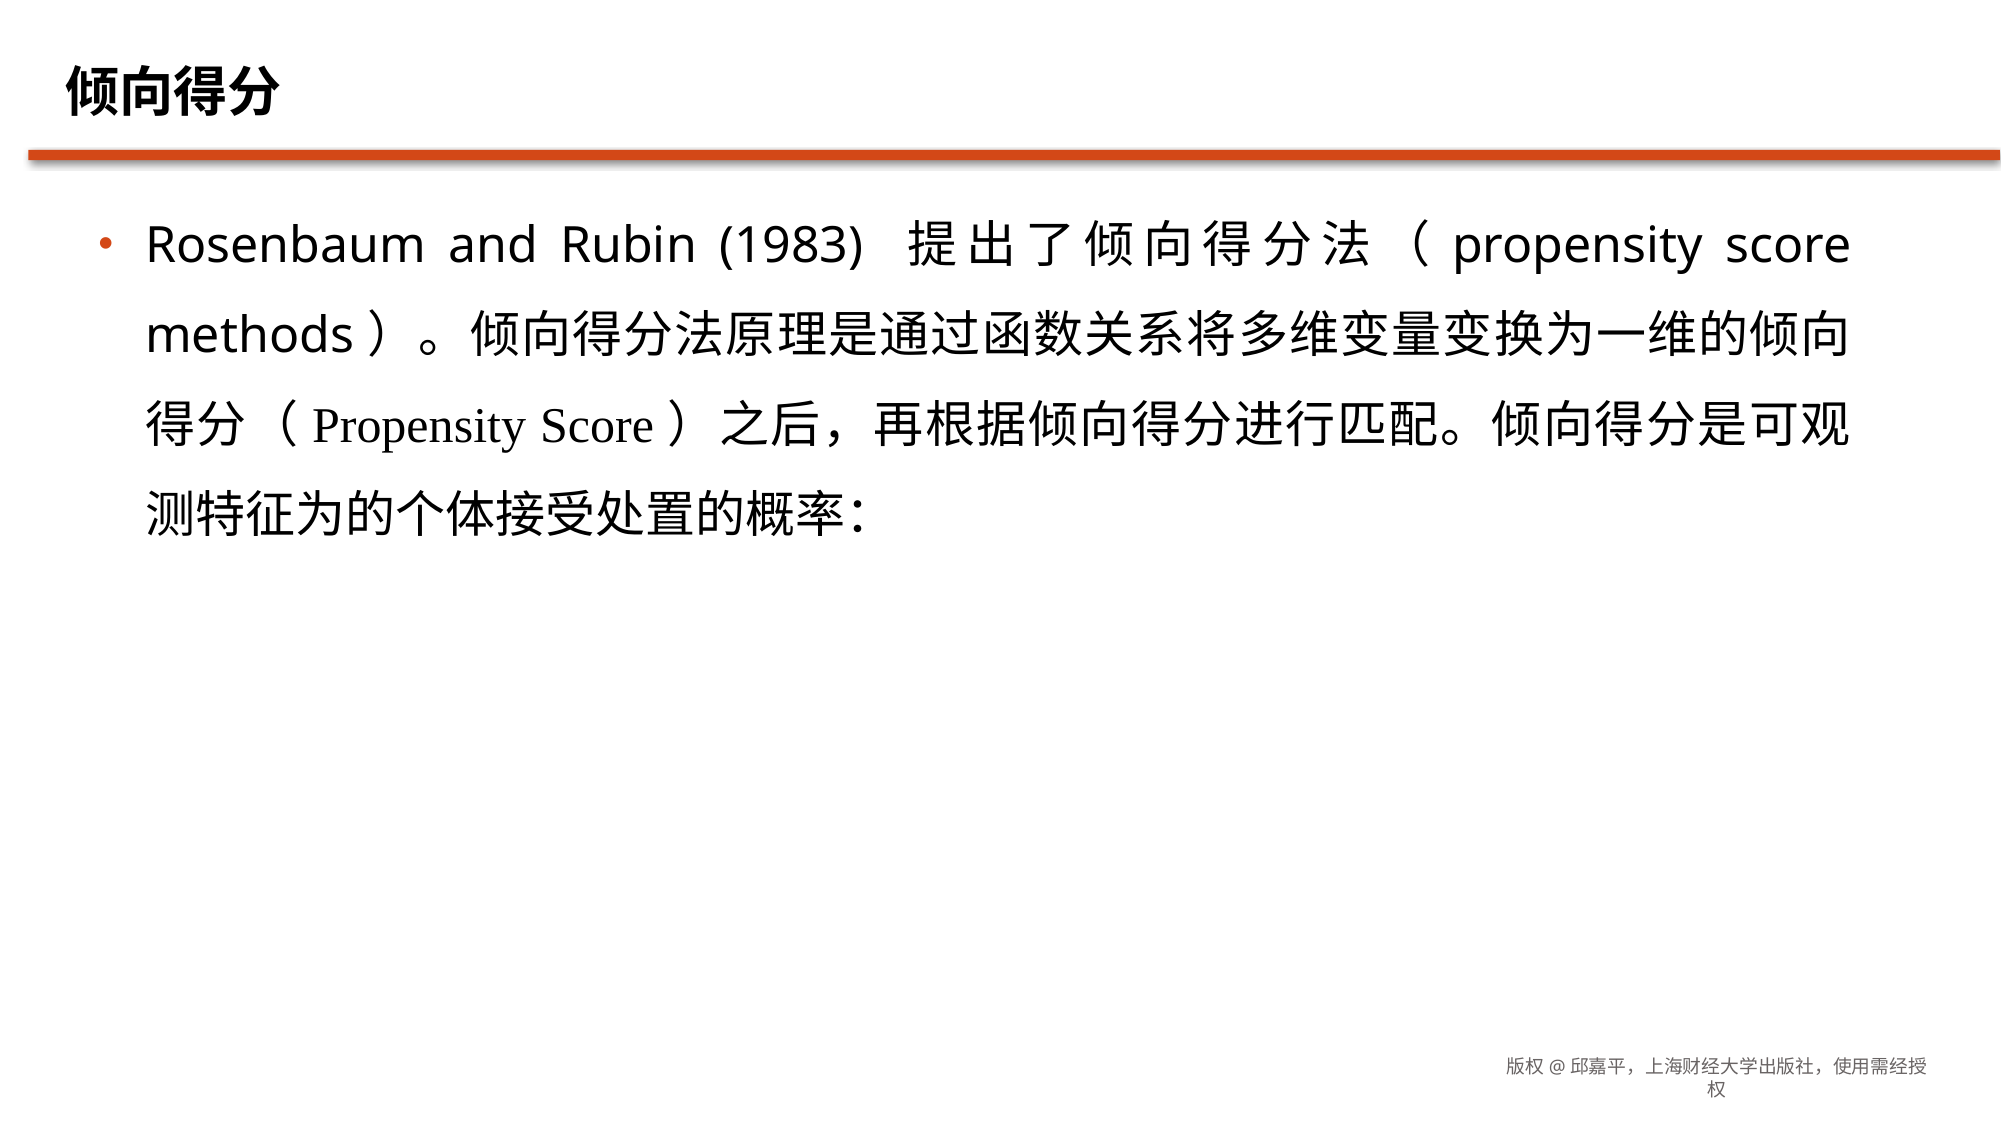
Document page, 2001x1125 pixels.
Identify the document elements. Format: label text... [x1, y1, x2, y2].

footer 版权@邱嘉平，上海财经大学出版社，使用需经授权 [1483, 1046, 1950, 1109]
title 倾向得分 [50, 50, 1825, 138]
